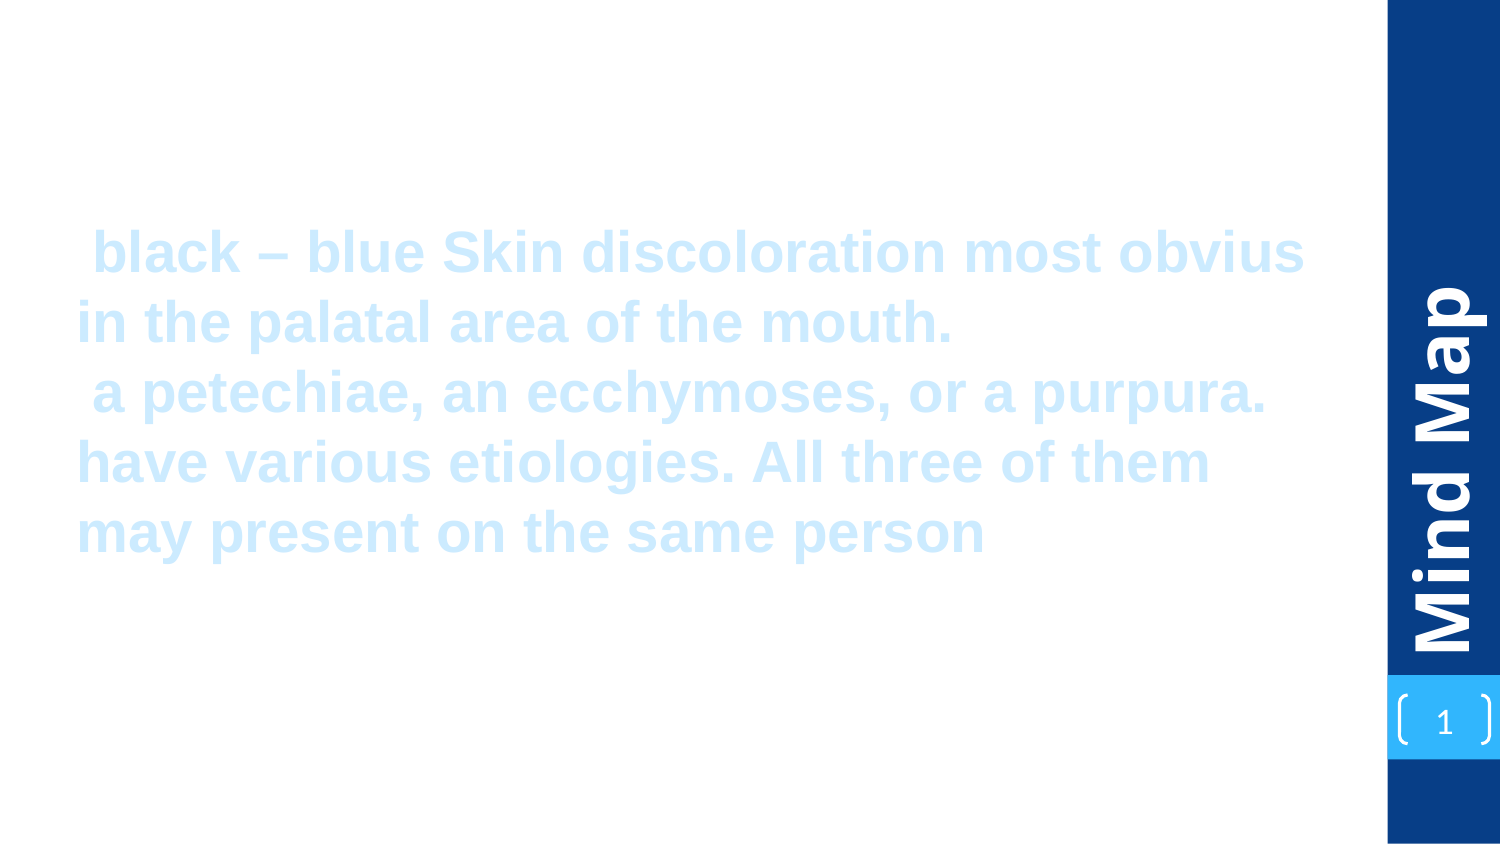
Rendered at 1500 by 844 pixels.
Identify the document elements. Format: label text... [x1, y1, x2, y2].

text_box black – blue Skin discoloration most obvius in the palatal area of the mouth. a petechiae, an ecchymoses, or a purpura. have various etiologies. All three of them may present on the same person [61, 206, 1324, 572]
slide_number 1 [1397, 693, 1492, 746]
text_box Mind Map [1386, 269, 1492, 673]
